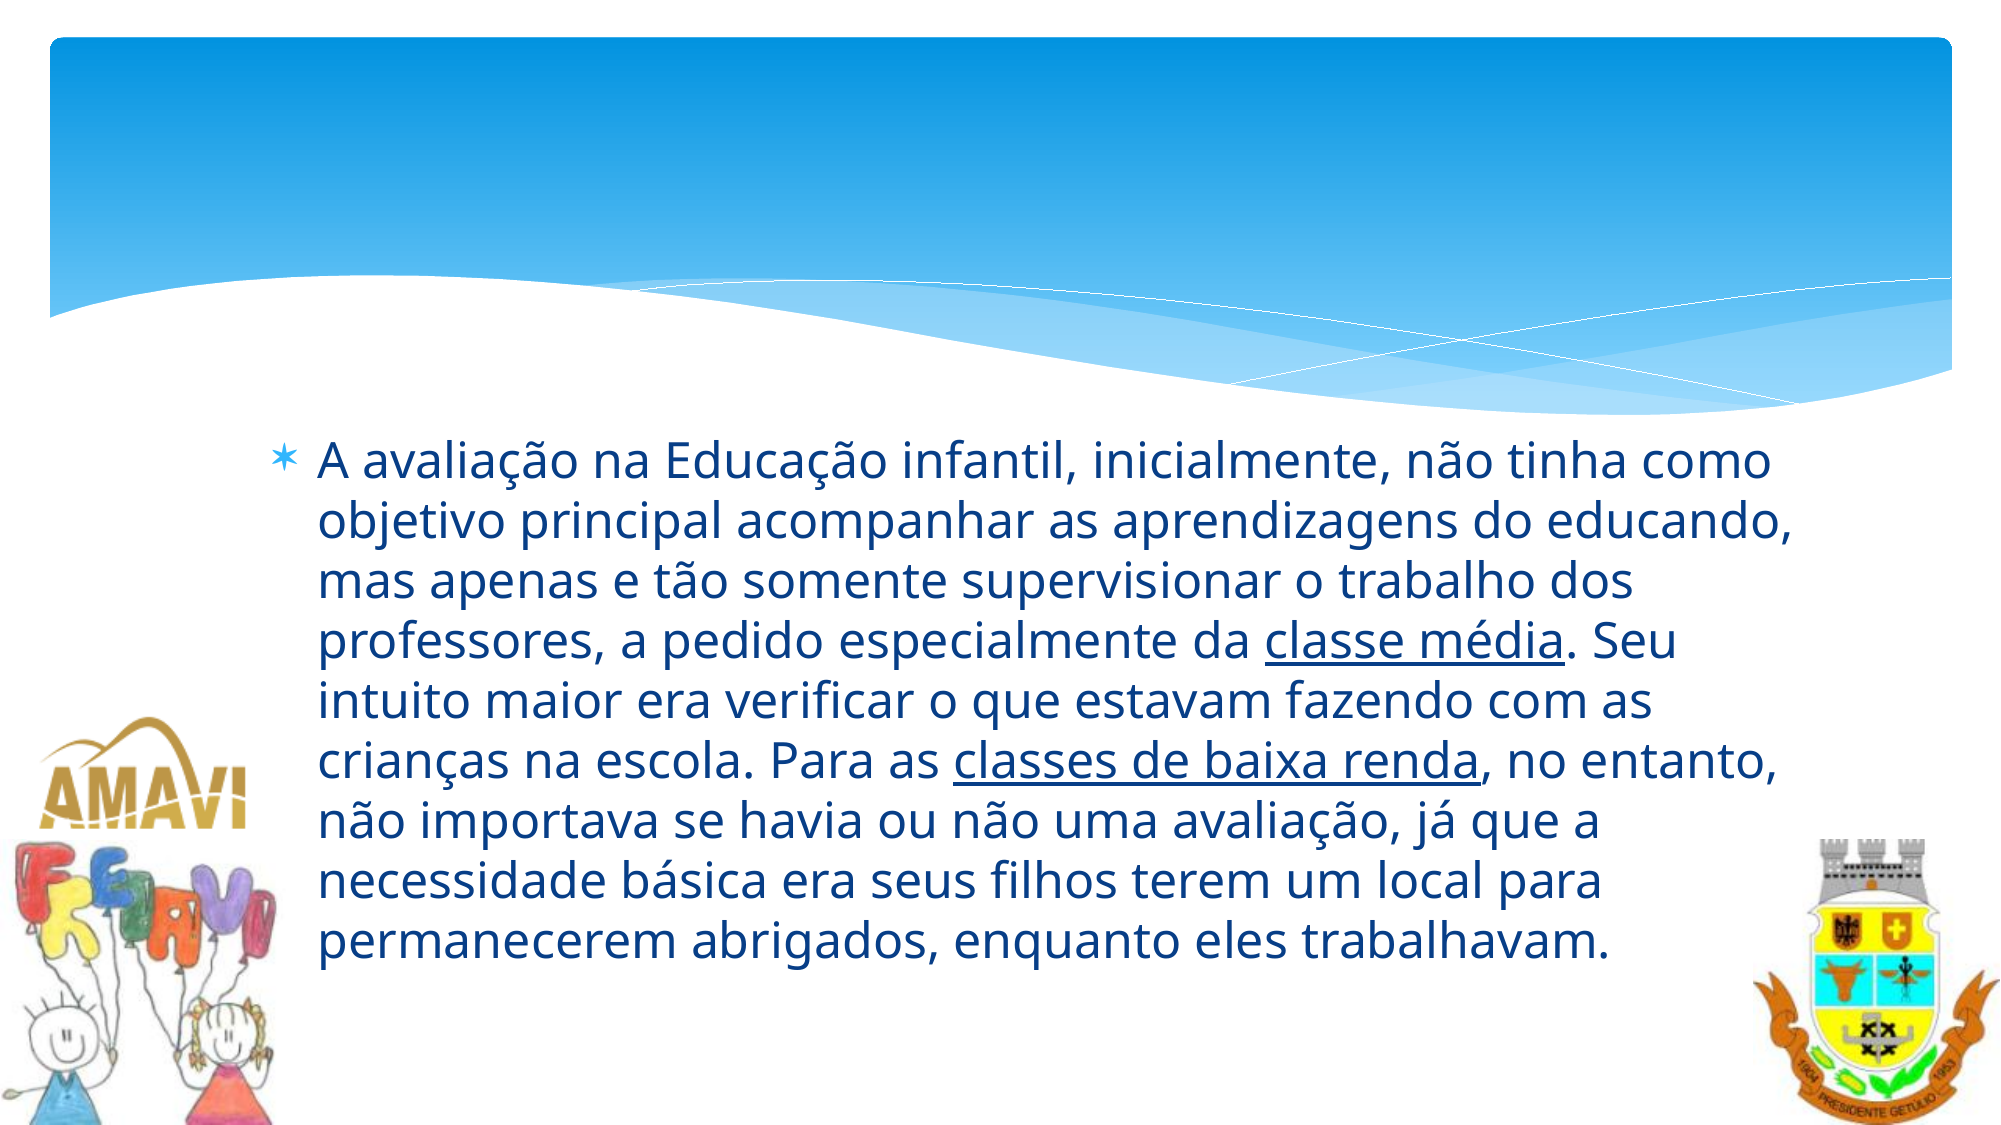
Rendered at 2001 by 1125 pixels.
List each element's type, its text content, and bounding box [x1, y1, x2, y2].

list A avaliação na Educação infantil, inicialmente, não tinha como objetivo principal acompanhar as aprendizagens do educando, mas apenas e tão somente supervisionar o trabalho dos professores, a pedido especialmente da classe média. Seu intuito maior era verificar o que estavam fazendo com as crianças na escola. Para as classes de baixa renda, no entanto, não importava se havia ou não uma avaliação, já que a necessidade básica era seus filhos terem um local para permanecerem abrigados, enquanto eles trabalhavam. [257, 421, 1812, 1005]
picture [1752, 839, 2000, 1125]
picture [0, 700, 286, 1125]
